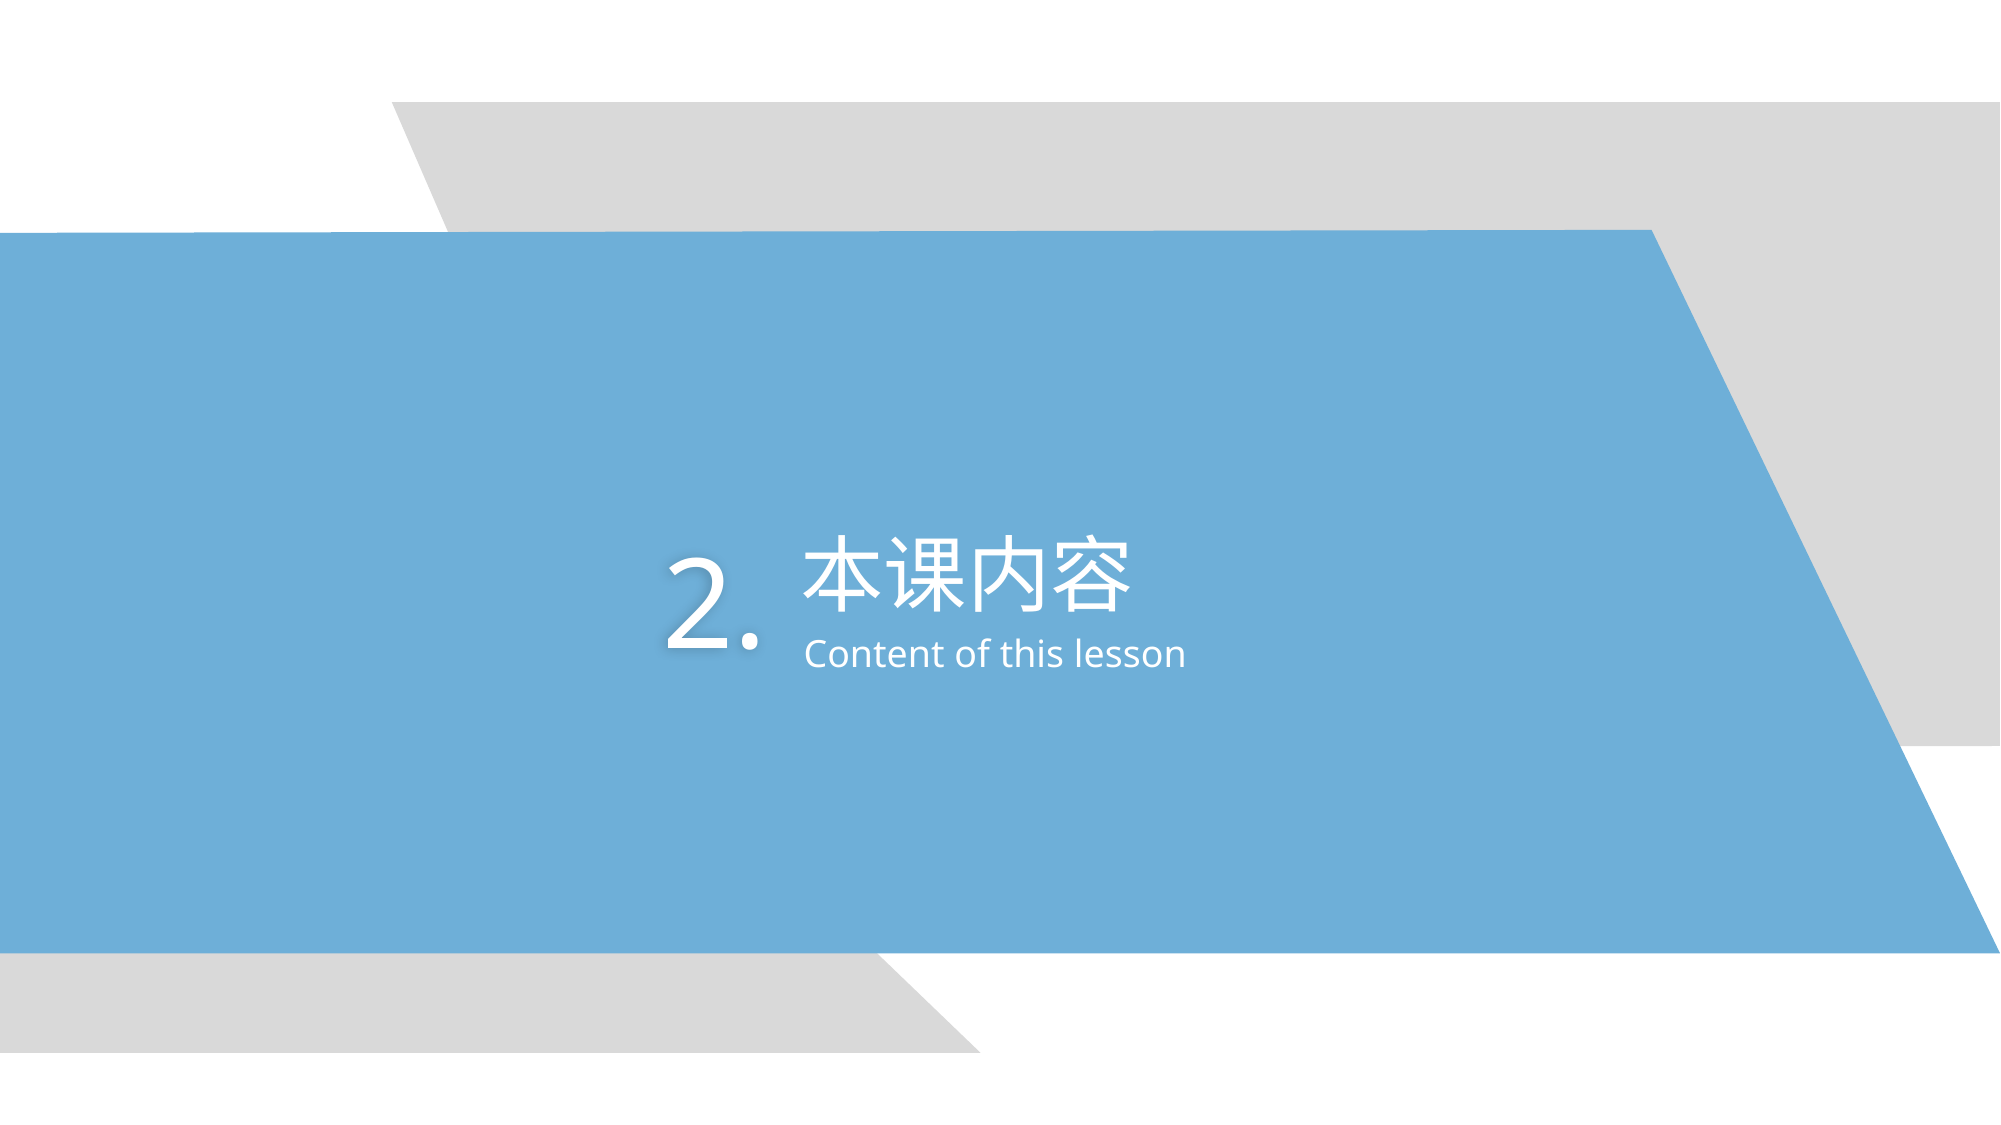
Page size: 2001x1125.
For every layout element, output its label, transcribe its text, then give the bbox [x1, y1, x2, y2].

text_box 本课内容 [786, 514, 1178, 622]
text_box Content of this lesson [788, 622, 1296, 683]
text_box 2. [647, 516, 786, 682]
